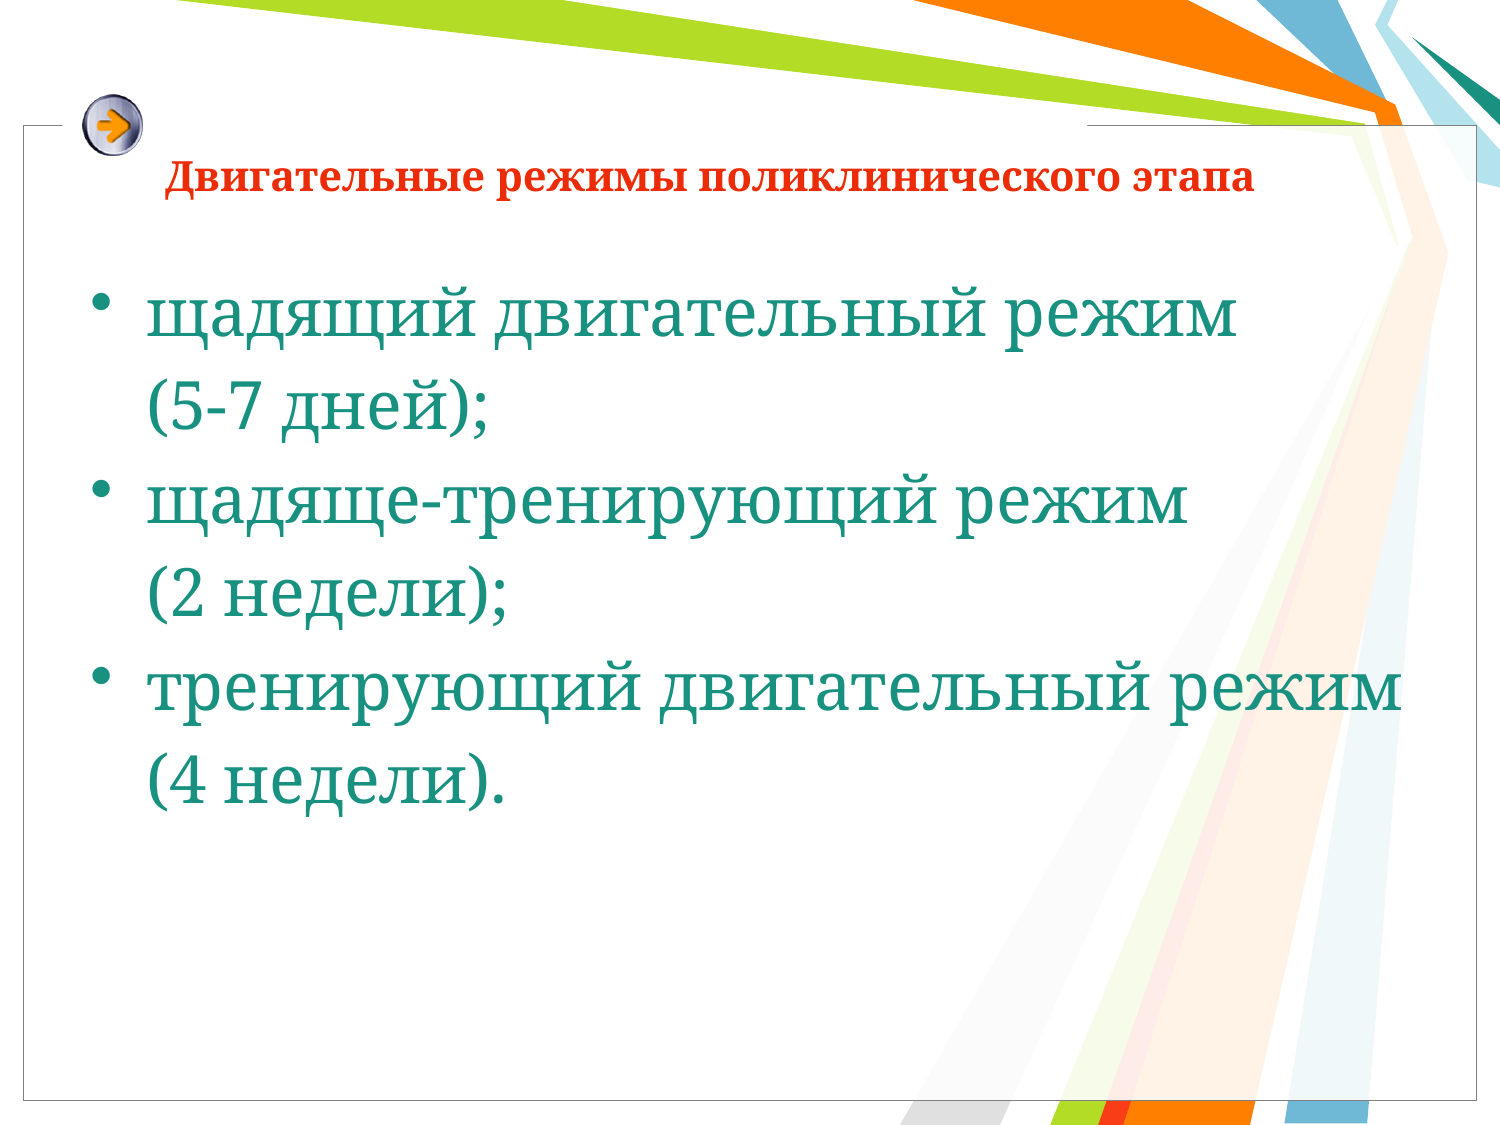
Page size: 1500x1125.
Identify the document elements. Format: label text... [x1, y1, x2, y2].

title Двигательные режимы поликлинического этапа [0, 62, 1388, 250]
list щадящий двигательный режим (5-7 дней); щадяще-тренирующий режим (2 недели); тренирующий двигательный режим (4 недели). [75, 262, 1425, 1005]
